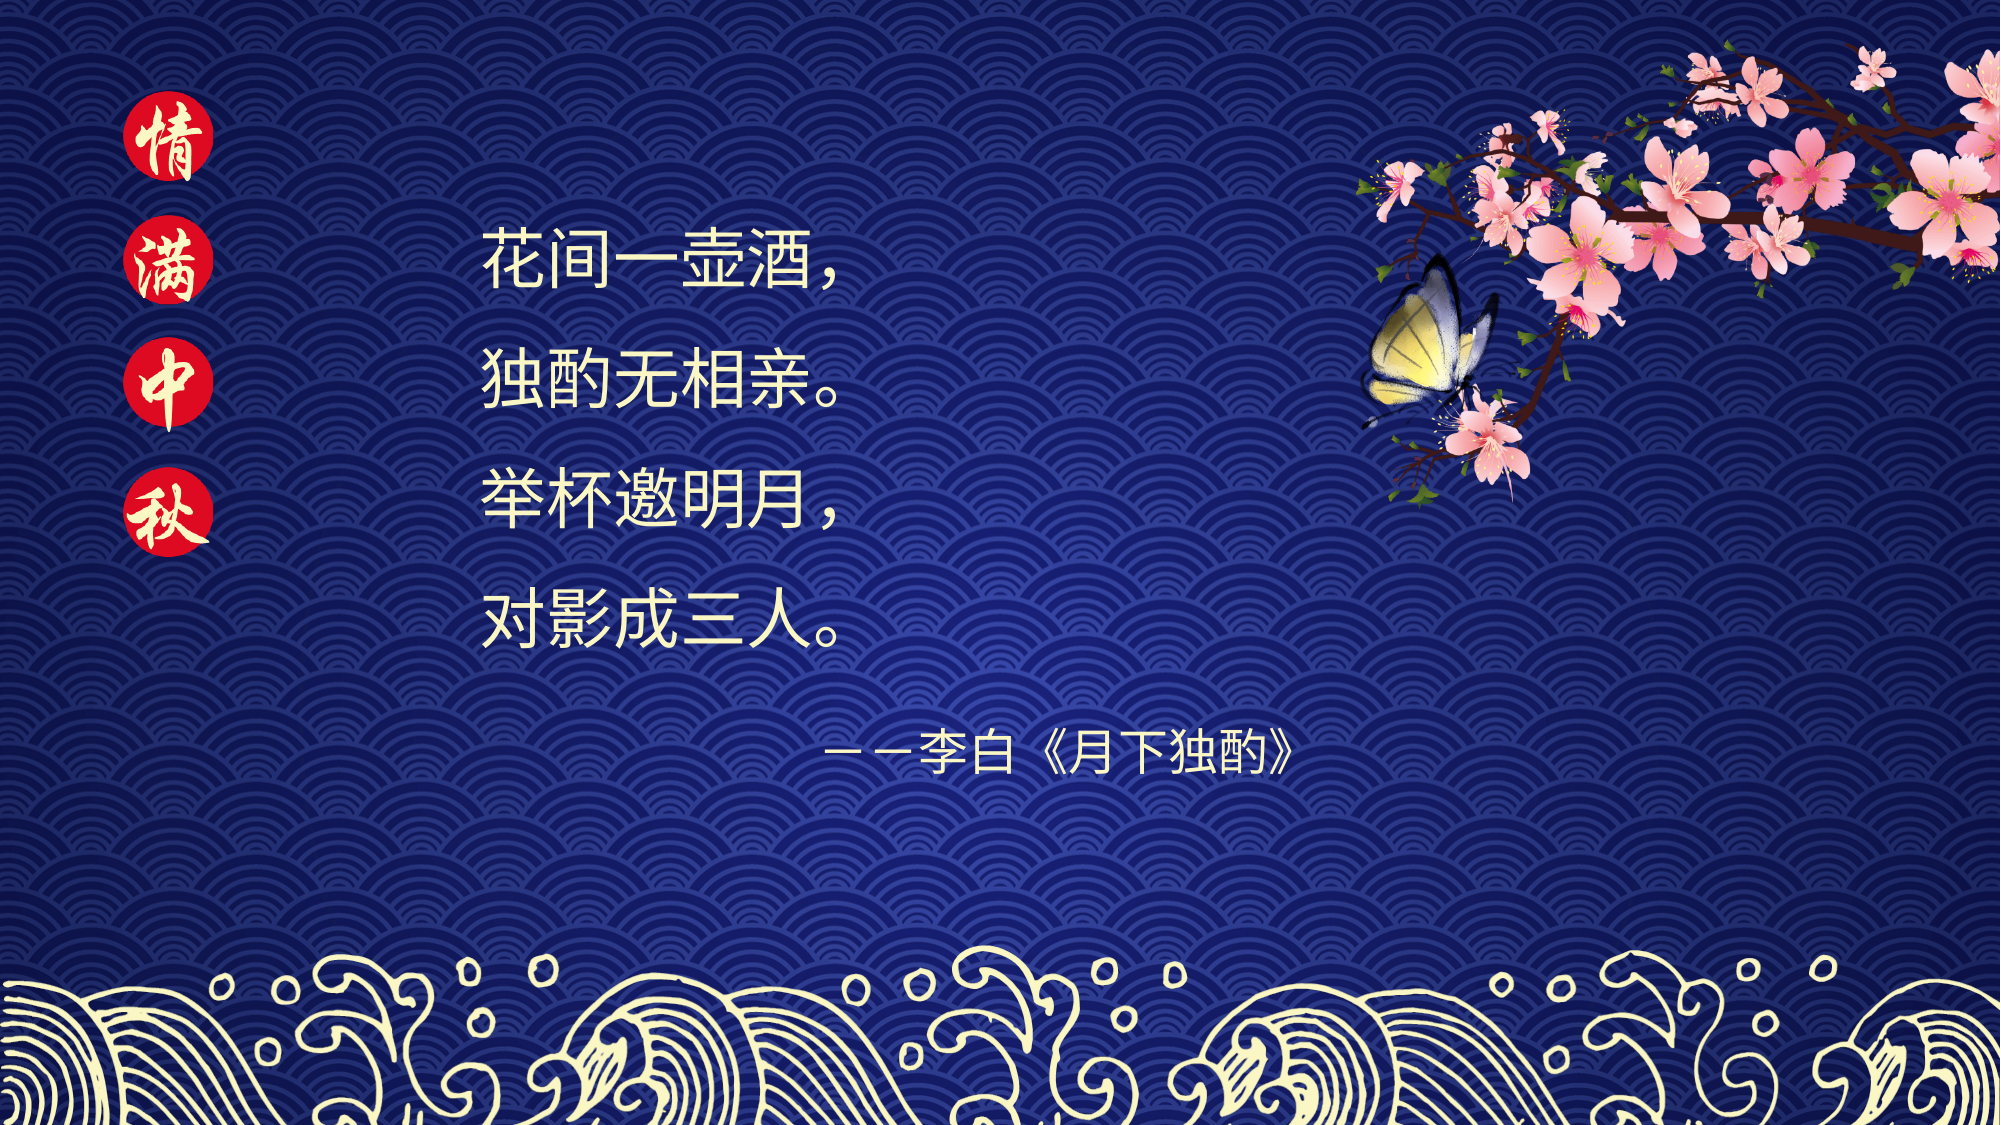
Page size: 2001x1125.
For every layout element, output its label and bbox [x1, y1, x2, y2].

picture [0, 0, 2001, 1125]
text_box [1356, 39, 2000, 510]
